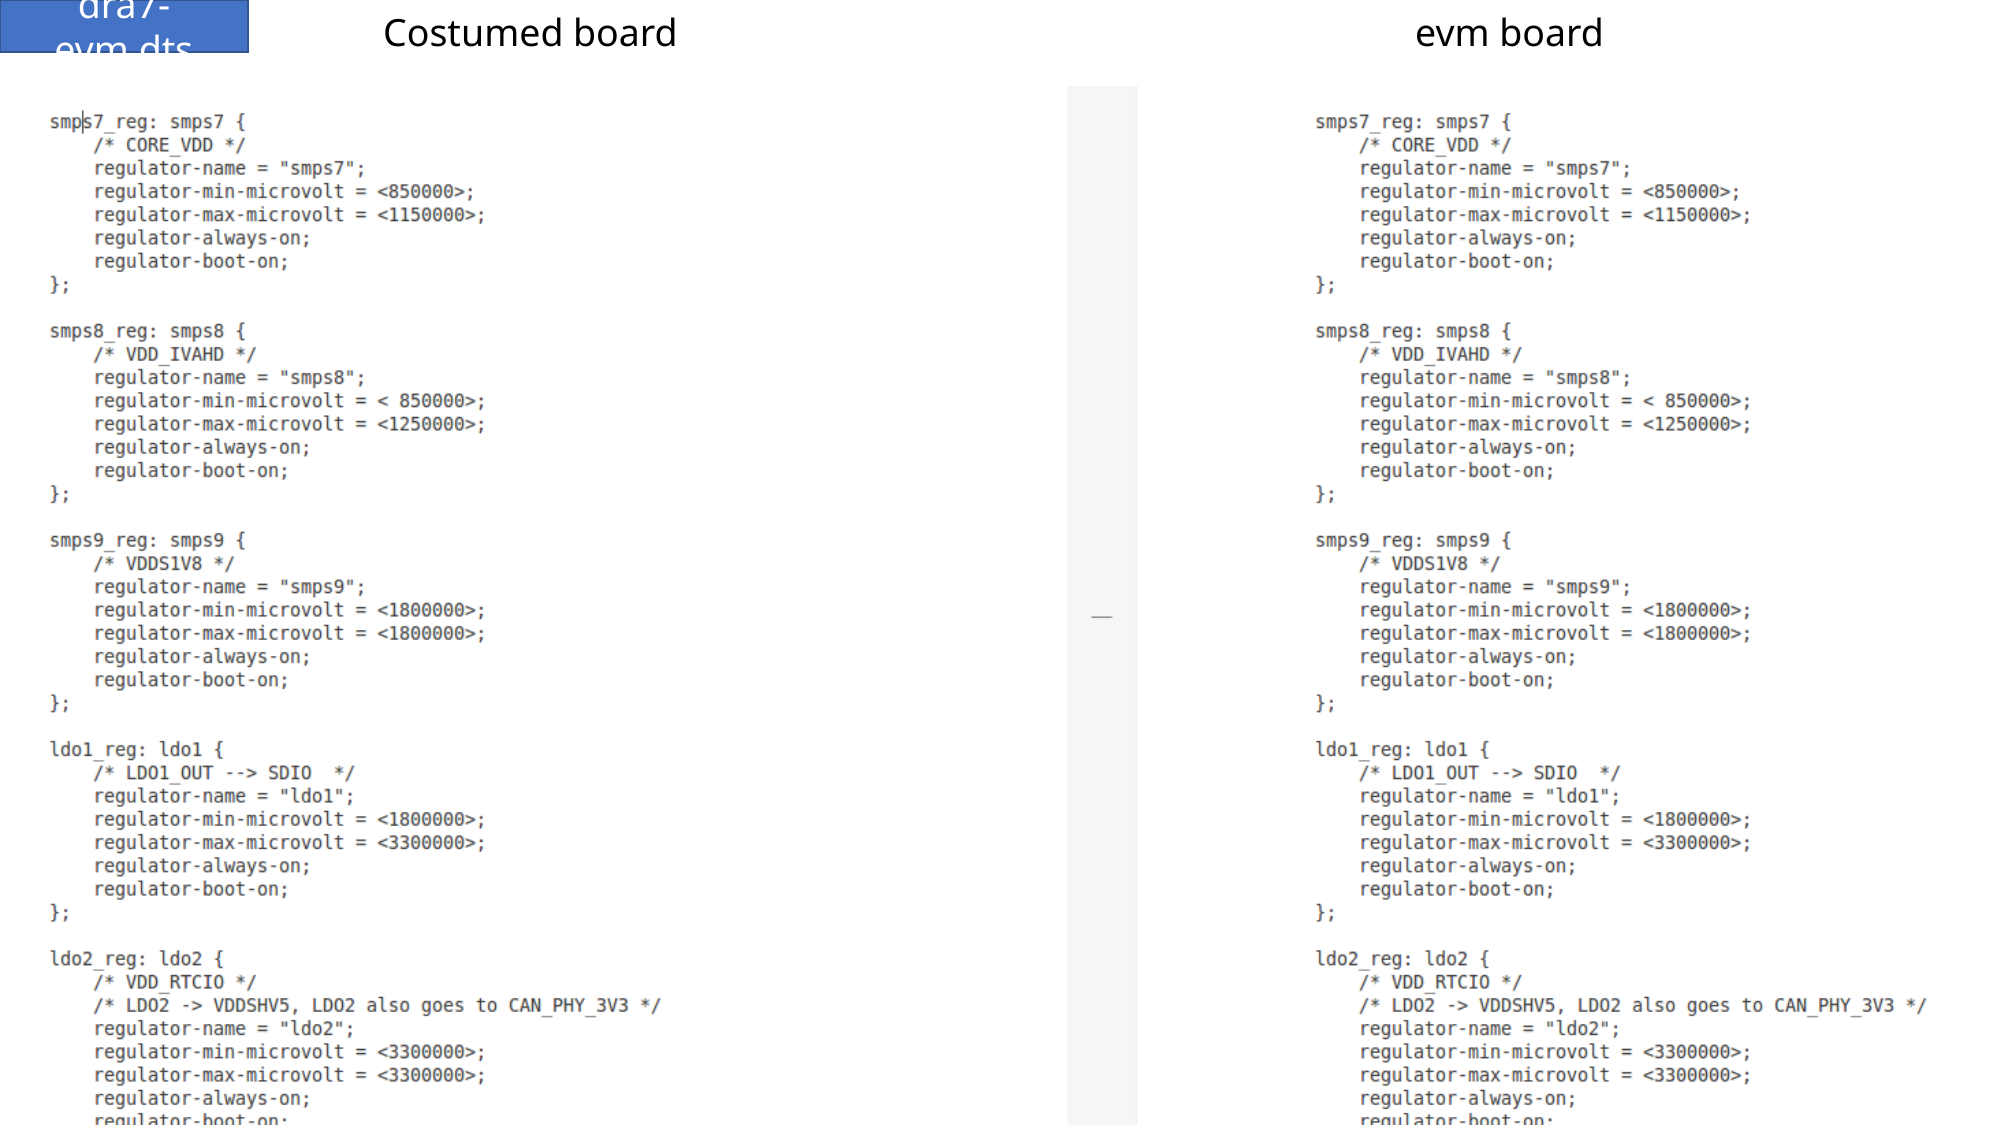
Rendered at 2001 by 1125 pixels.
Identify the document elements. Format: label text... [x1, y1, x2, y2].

text_box dra7-evm.dts [0, 0, 249, 53]
picture [3, 86, 2000, 1125]
text_box evm board [1400, 1, 1742, 62]
text_box Costumed board [368, 1, 710, 62]
